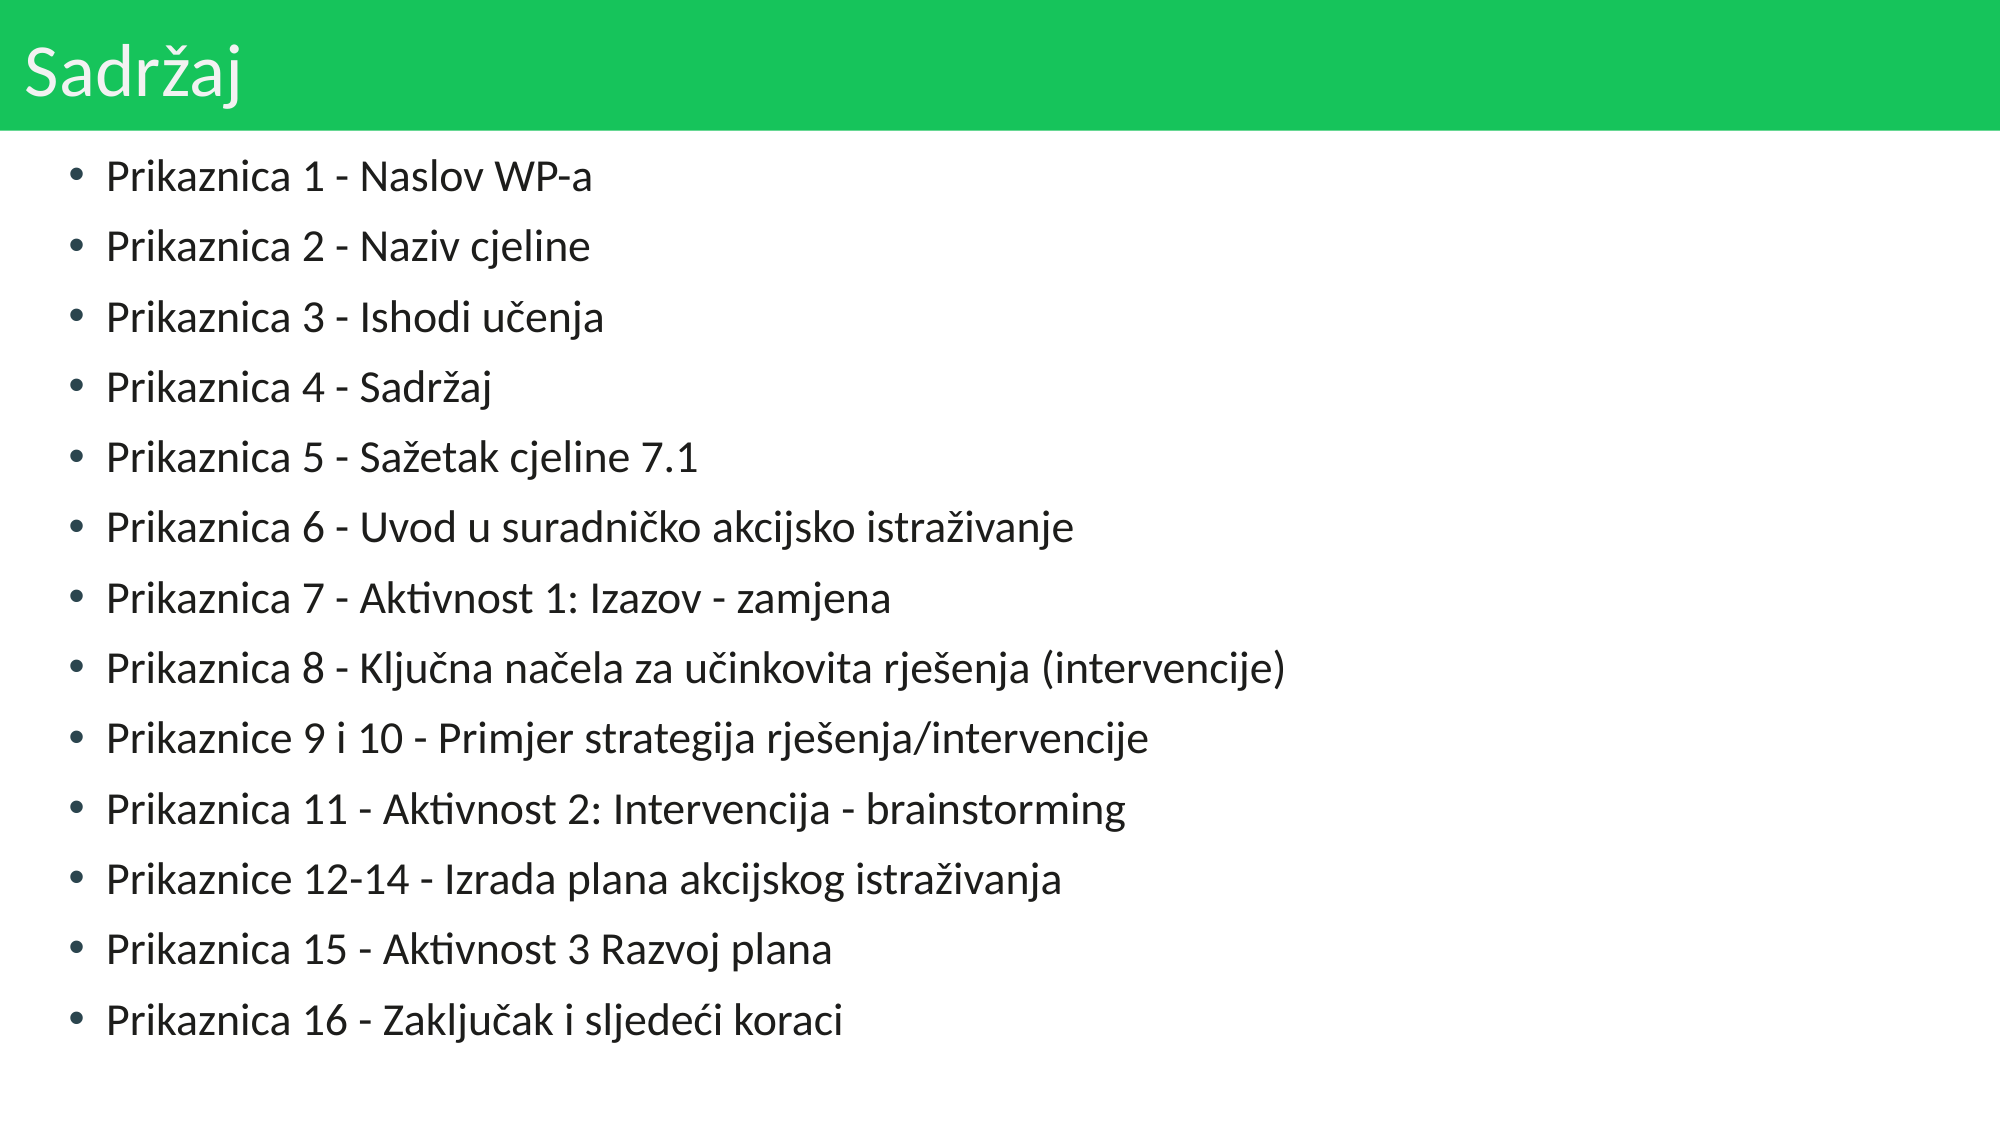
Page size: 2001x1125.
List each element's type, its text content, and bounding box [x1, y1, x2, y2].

title Sadržaj [16, 13, 1976, 131]
list Prikaznica 1 - Naslov WP-a Prikaznica 2 - Naziv cjeline Prikaznica 3 - Ishodi učenja Prikaznica 4 - Sadržaj Prikaznica 5 - Sažetak cjeline 7.1 Prikaznica 6 - Uvod u suradničko akcijsko istraživanje Prikaznica 7 - Aktivnost 1: Izazov - zamjena Prikaznica 8 - Ključna načela za učinkovita rješenja (intervencije) Prikaznice 9 i 10 - Primjer strategija rješenja/intervencije Prikaznica 11 - Aktivnost 2: Intervencija - brainstorming Prikaznice 12-14 - Izrada plana akcijskog istraživanja Prikaznica 15 - Aktivnost 3 Razvoj plana Prikaznica 16 - Zaključak i sljedeći koraci [16, 144, 1976, 1108]
